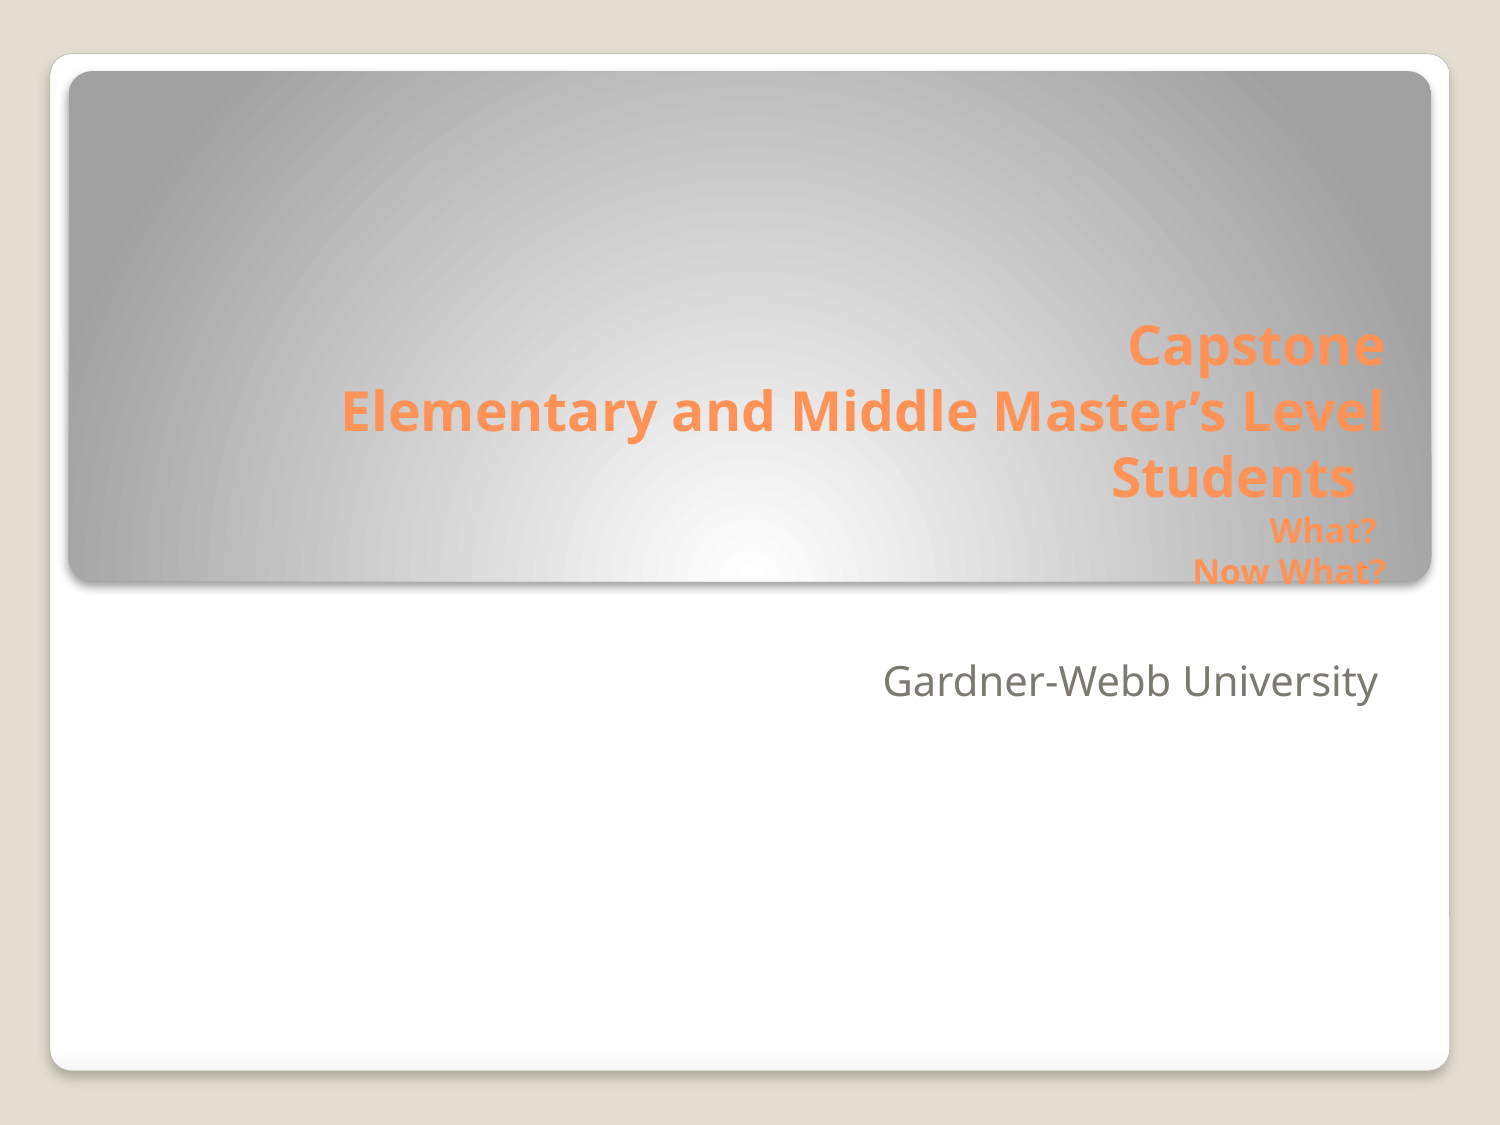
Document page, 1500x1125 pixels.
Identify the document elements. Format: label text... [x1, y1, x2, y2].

subtitle Gardner-Webb University [118, 604, 1394, 755]
title Capstone Elementary and Middle Master’s Level Students What? Now What? [118, 298, 1394, 599]
